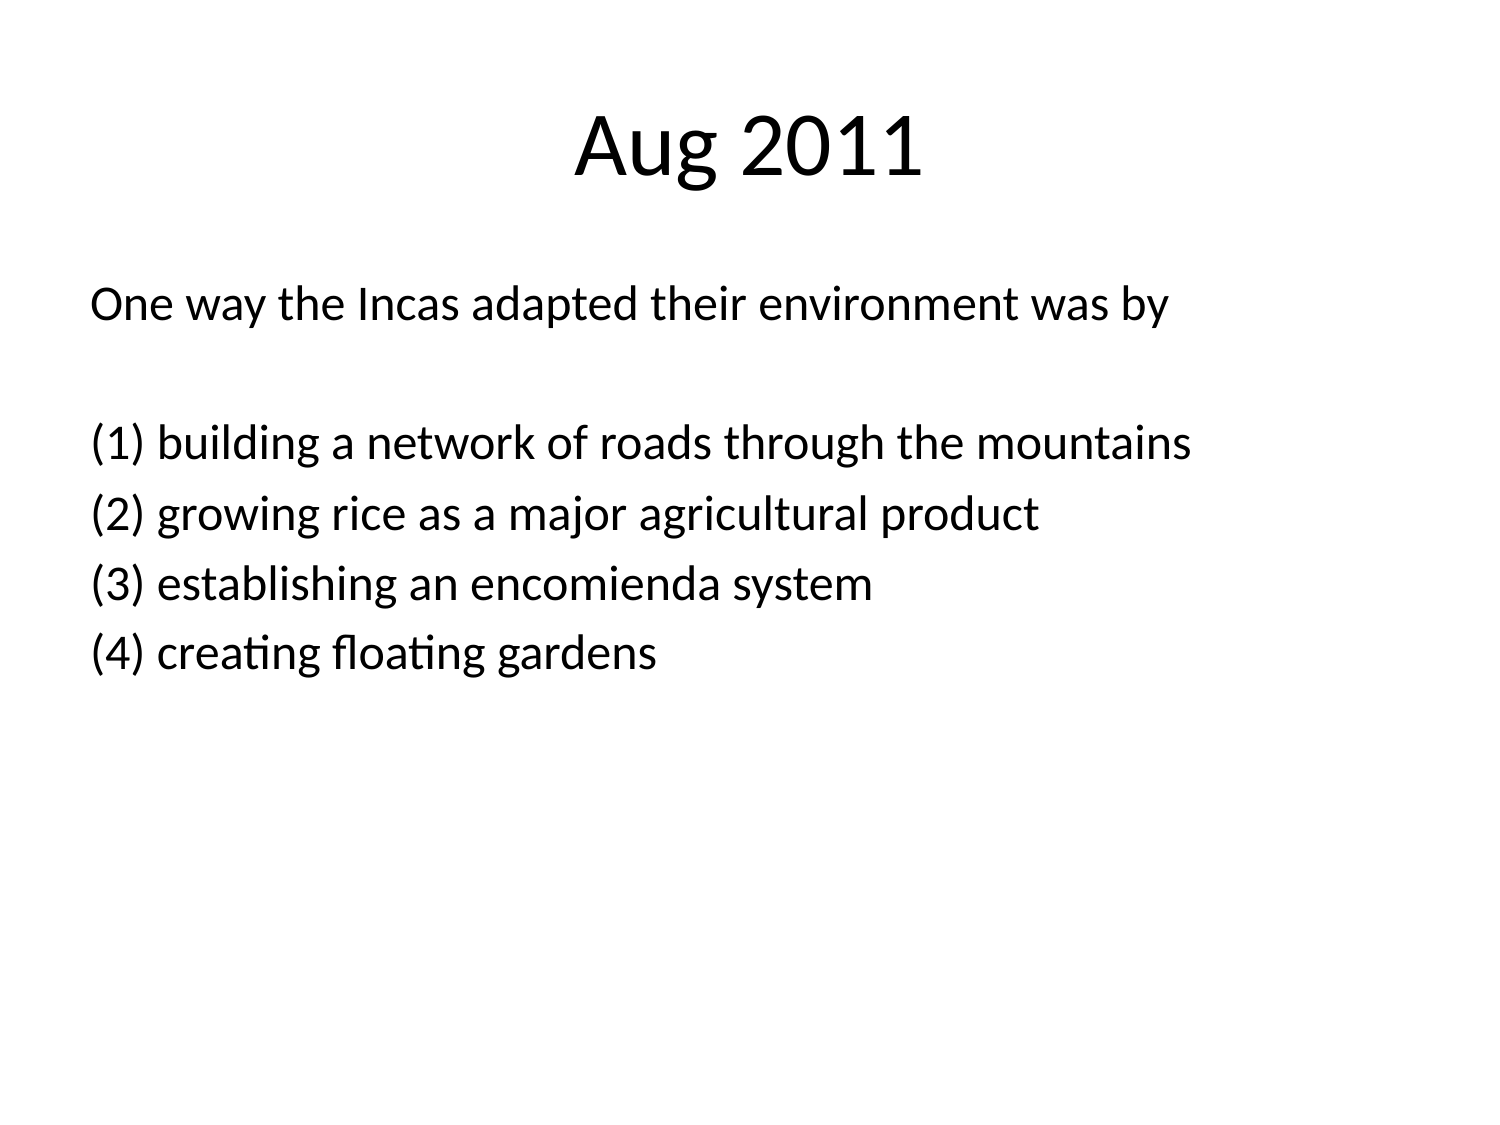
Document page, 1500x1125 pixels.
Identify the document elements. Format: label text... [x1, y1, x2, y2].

list One way the Incas adapted their environment was by (1) building a network of roads through the mountains (2) growing rice as a major agricultural product (3) establishing an encomienda system (4) creating floating gardens [75, 262, 1425, 1005]
title Aug 2011 [75, 45, 1425, 233]
